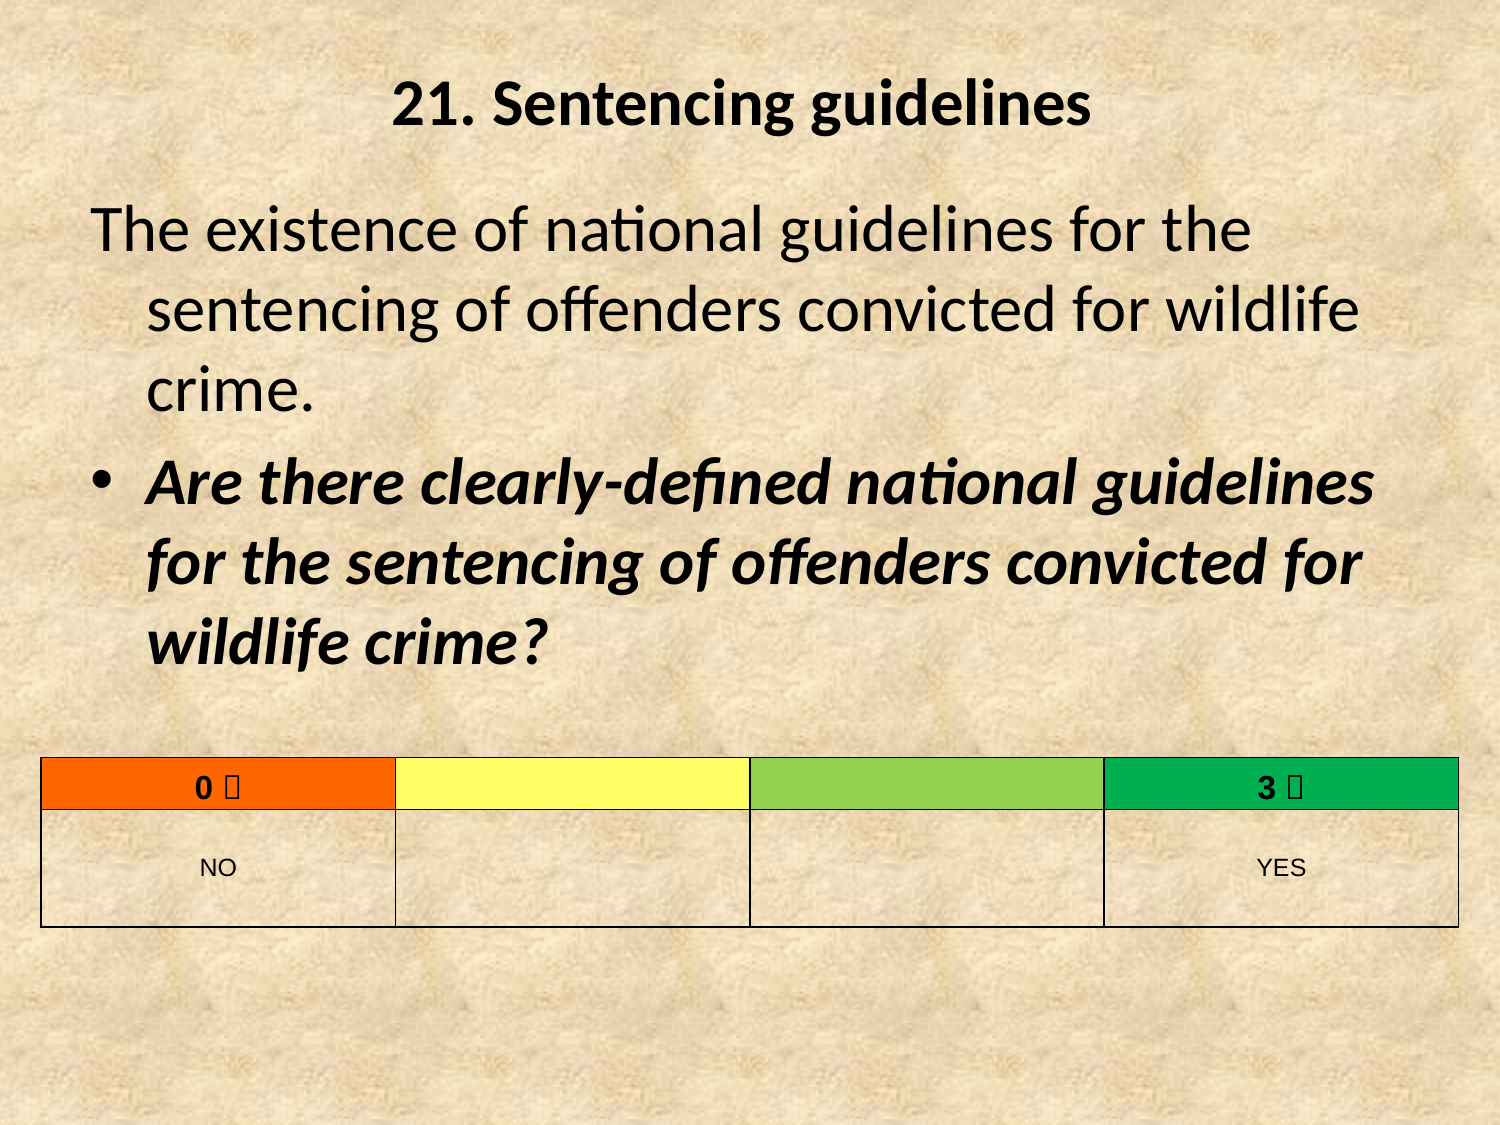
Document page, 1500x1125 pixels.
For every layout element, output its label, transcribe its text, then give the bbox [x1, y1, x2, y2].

table_cell [751, 810, 1103, 926]
table_cell YES [1105, 810, 1458, 926]
table_header 0 􀜆 [42, 758, 395, 809]
table_cell [396, 810, 749, 926]
table_cell NO [42, 810, 395, 926]
picture [0, 0, 1500, 1125]
table_header 3 􀜆 [1105, 758, 1458, 809]
list The existence of national guidelines for the sentencing of offenders convicted for wildlife crime. Are there clearly-defined national guidelines for the sentencing of offenders convicted for wildlife crime? [75, 177, 1425, 757]
table_header [751, 758, 1103, 809]
title 21. Sentencing guidelines [75, 45, 1425, 177]
table_header [396, 758, 749, 809]
